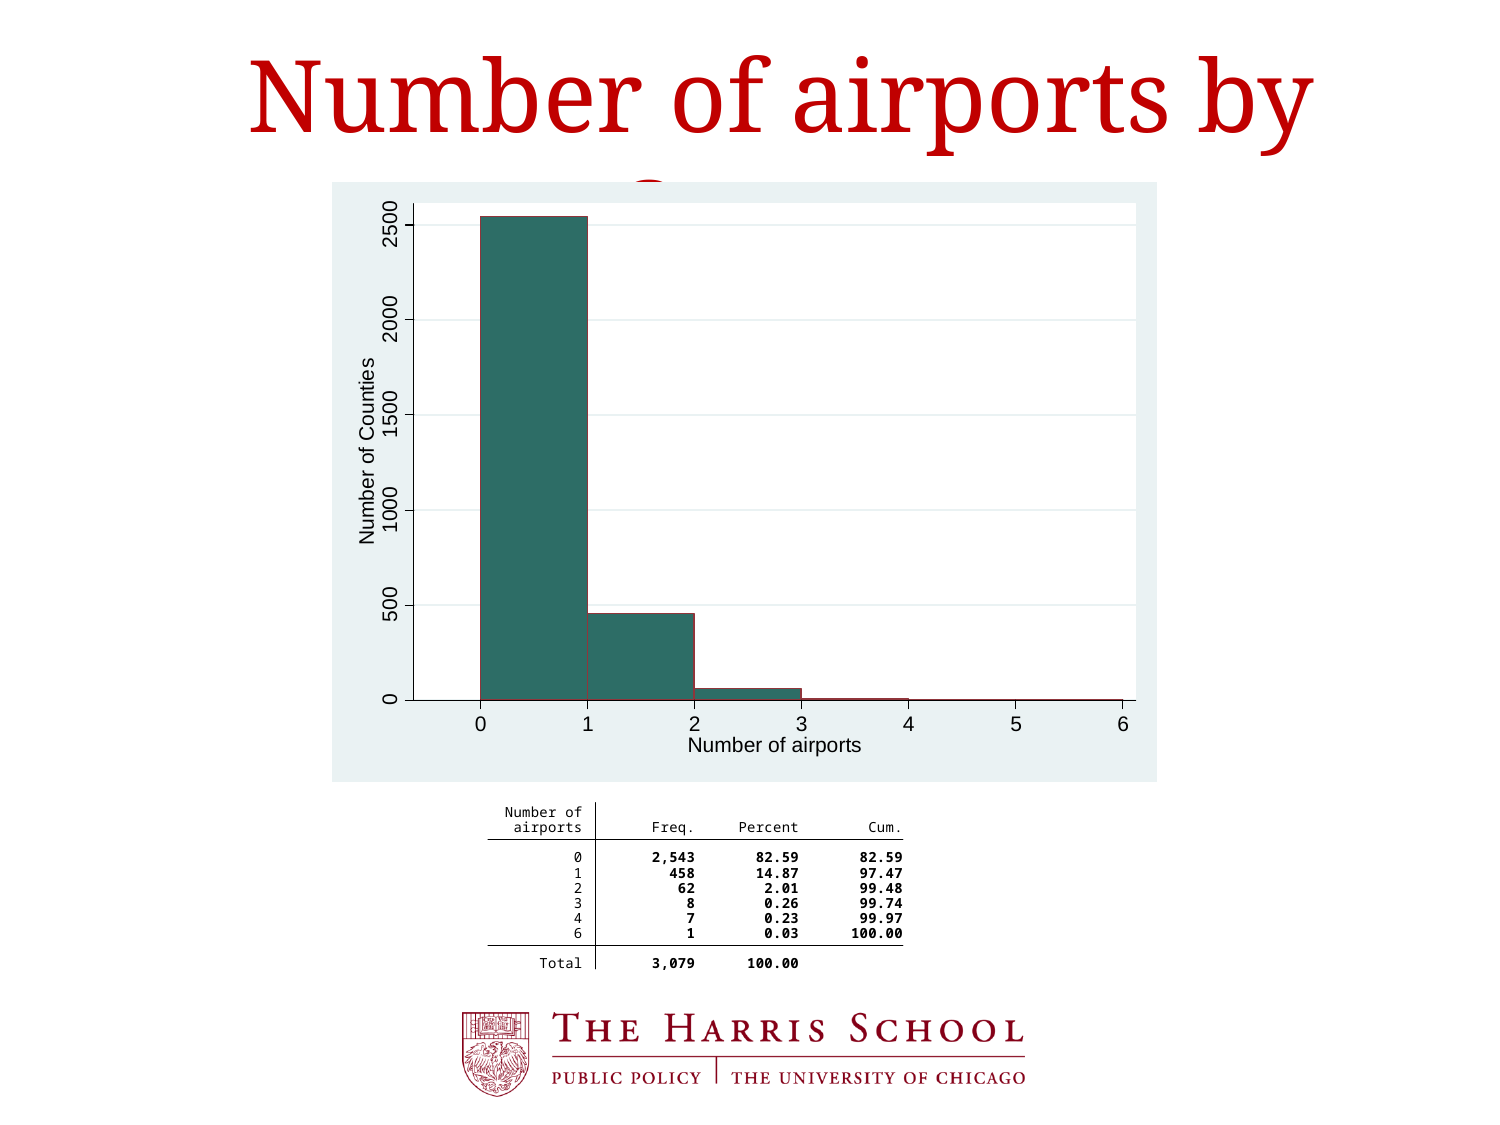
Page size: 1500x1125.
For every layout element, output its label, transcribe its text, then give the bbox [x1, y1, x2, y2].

picture [462, 1012, 1026, 1097]
text_box Number of airports by County [112, 24, 1450, 280]
picture [324, 174, 1500, 970]
